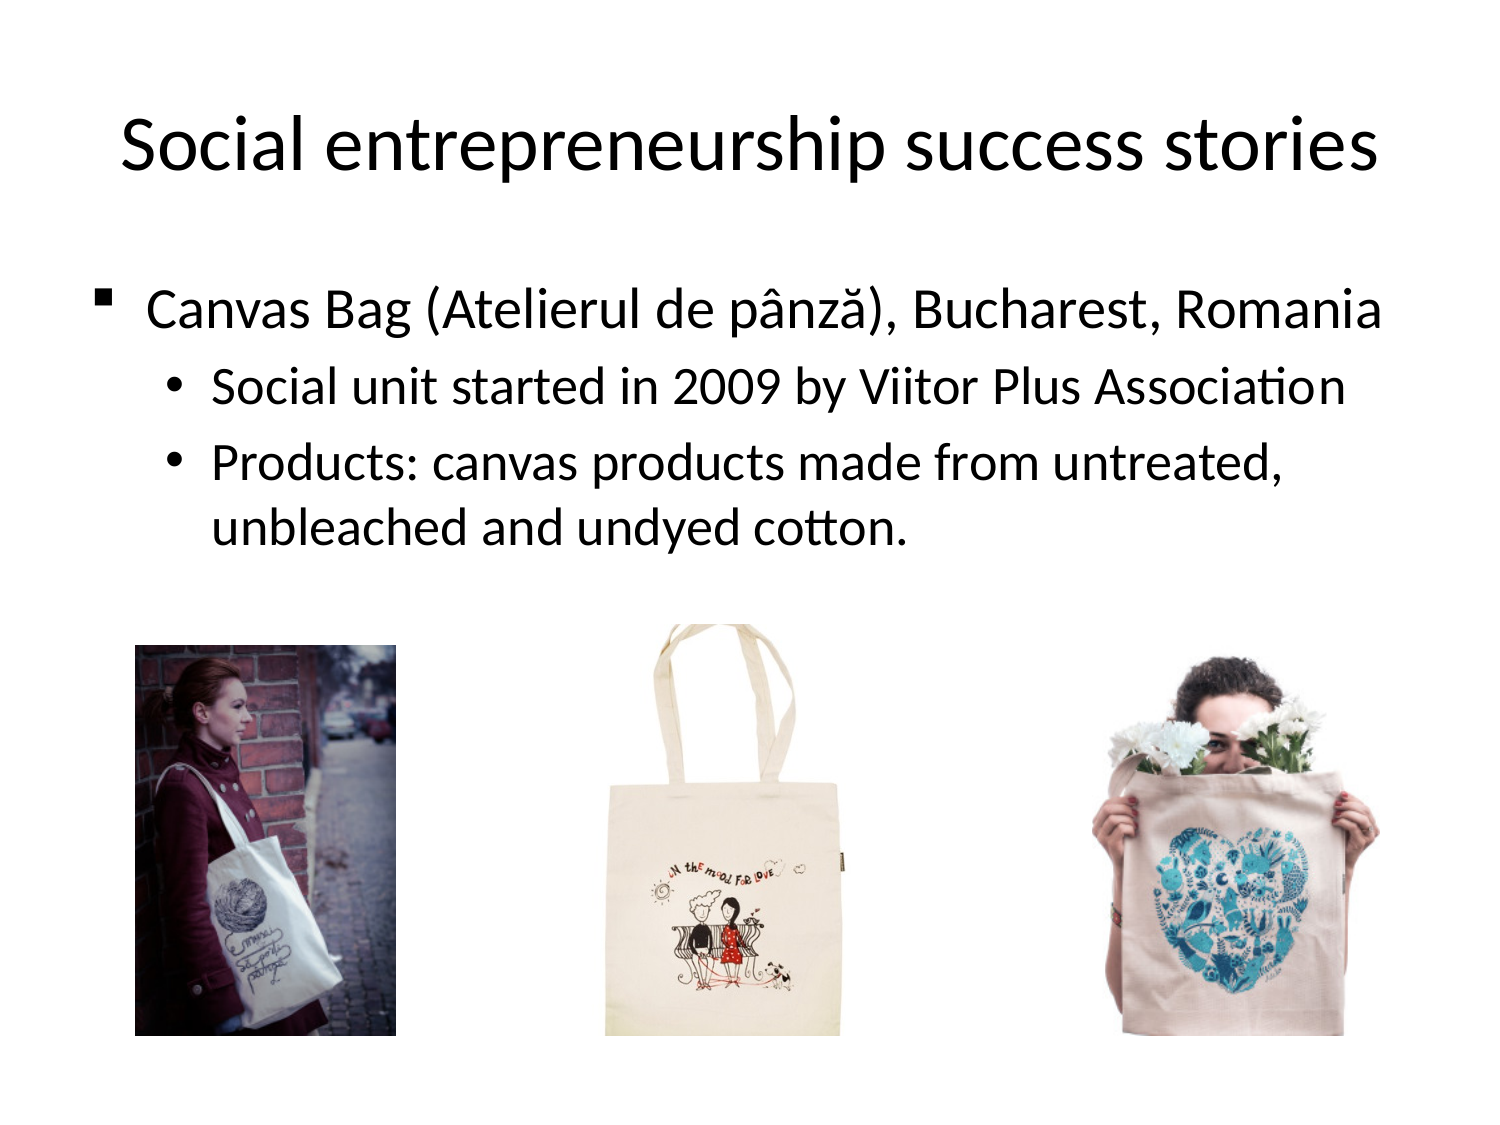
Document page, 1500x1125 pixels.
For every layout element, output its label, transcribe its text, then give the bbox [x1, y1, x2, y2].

picture [135, 644, 396, 1036]
list Canvas Bag (Atelierul de pânză), Bucharest, Romania Social unit started in 2009 by Viitor Plus Association Products: canvas products made from untreated, unbleached and undyed cotton. [75, 262, 1425, 1005]
picture [560, 624, 890, 1036]
title Social entrepreneurship success stories [75, 45, 1425, 233]
picture [1092, 635, 1381, 1036]
